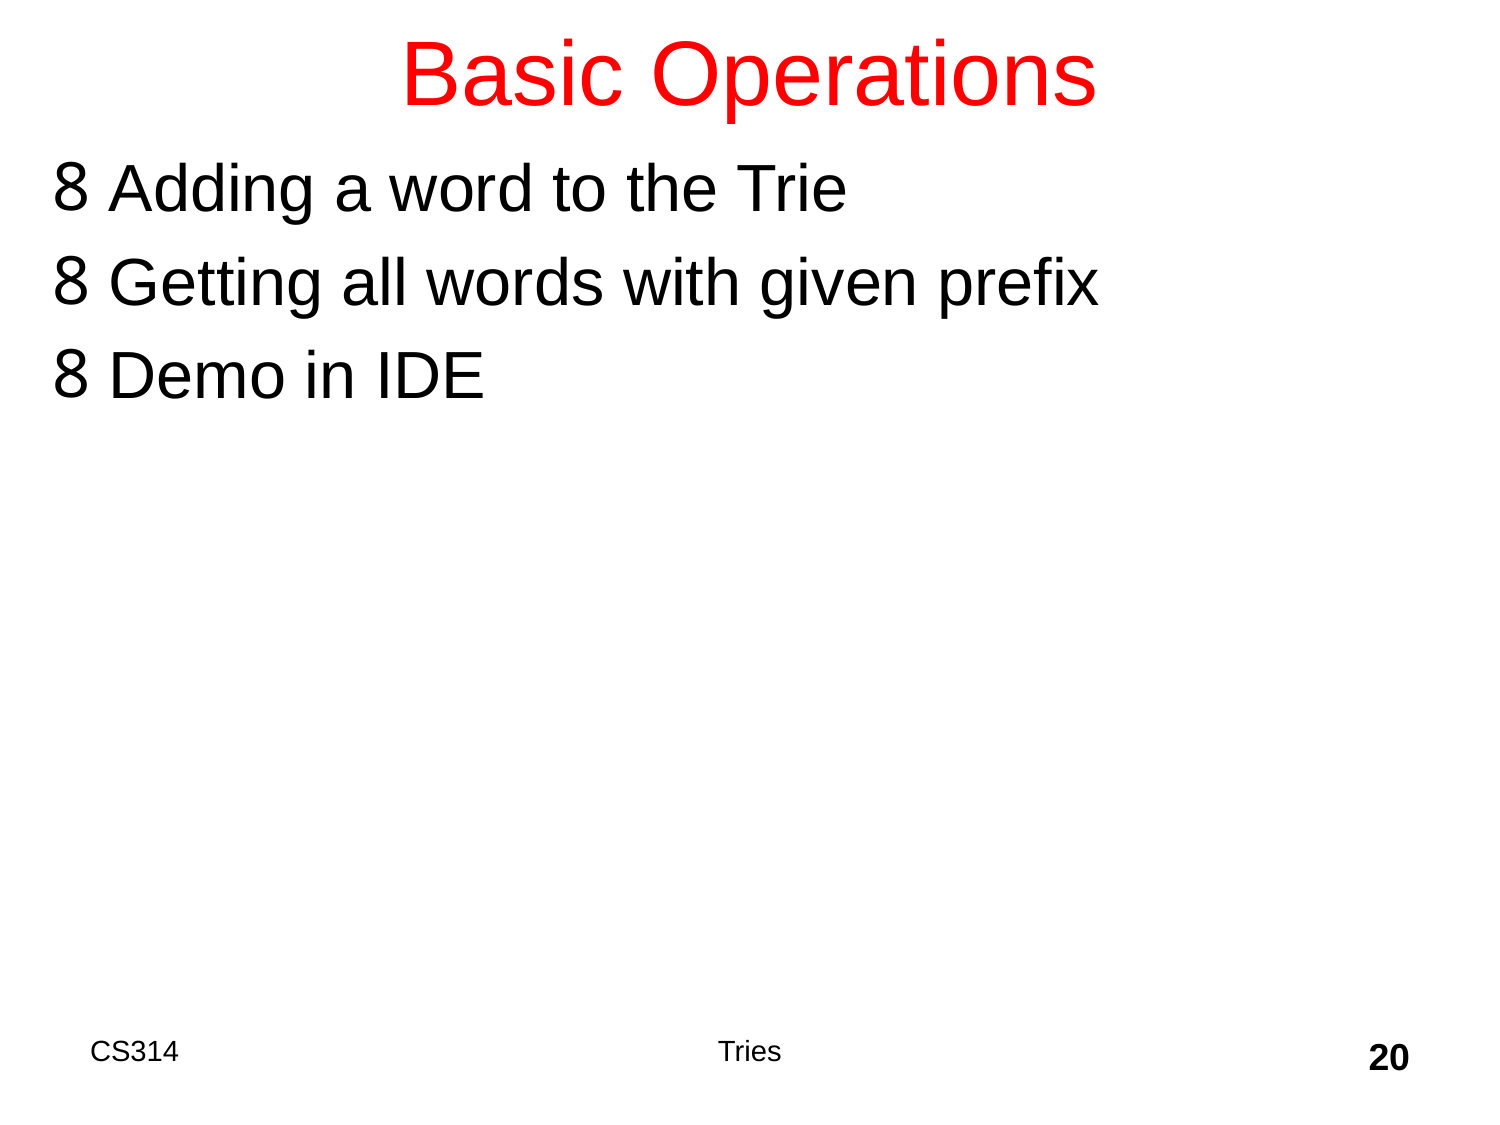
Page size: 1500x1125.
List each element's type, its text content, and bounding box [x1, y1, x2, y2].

list Adding a word to the Trie Getting all words with given prefix Demo in IDE [37, 137, 1463, 1038]
title Basic Operations [112, 0, 1388, 137]
slide_number 20 [1112, 1024, 1426, 1101]
slide_number CS314 [74, 1024, 451, 1101]
footer Tries [462, 1024, 1038, 1101]
